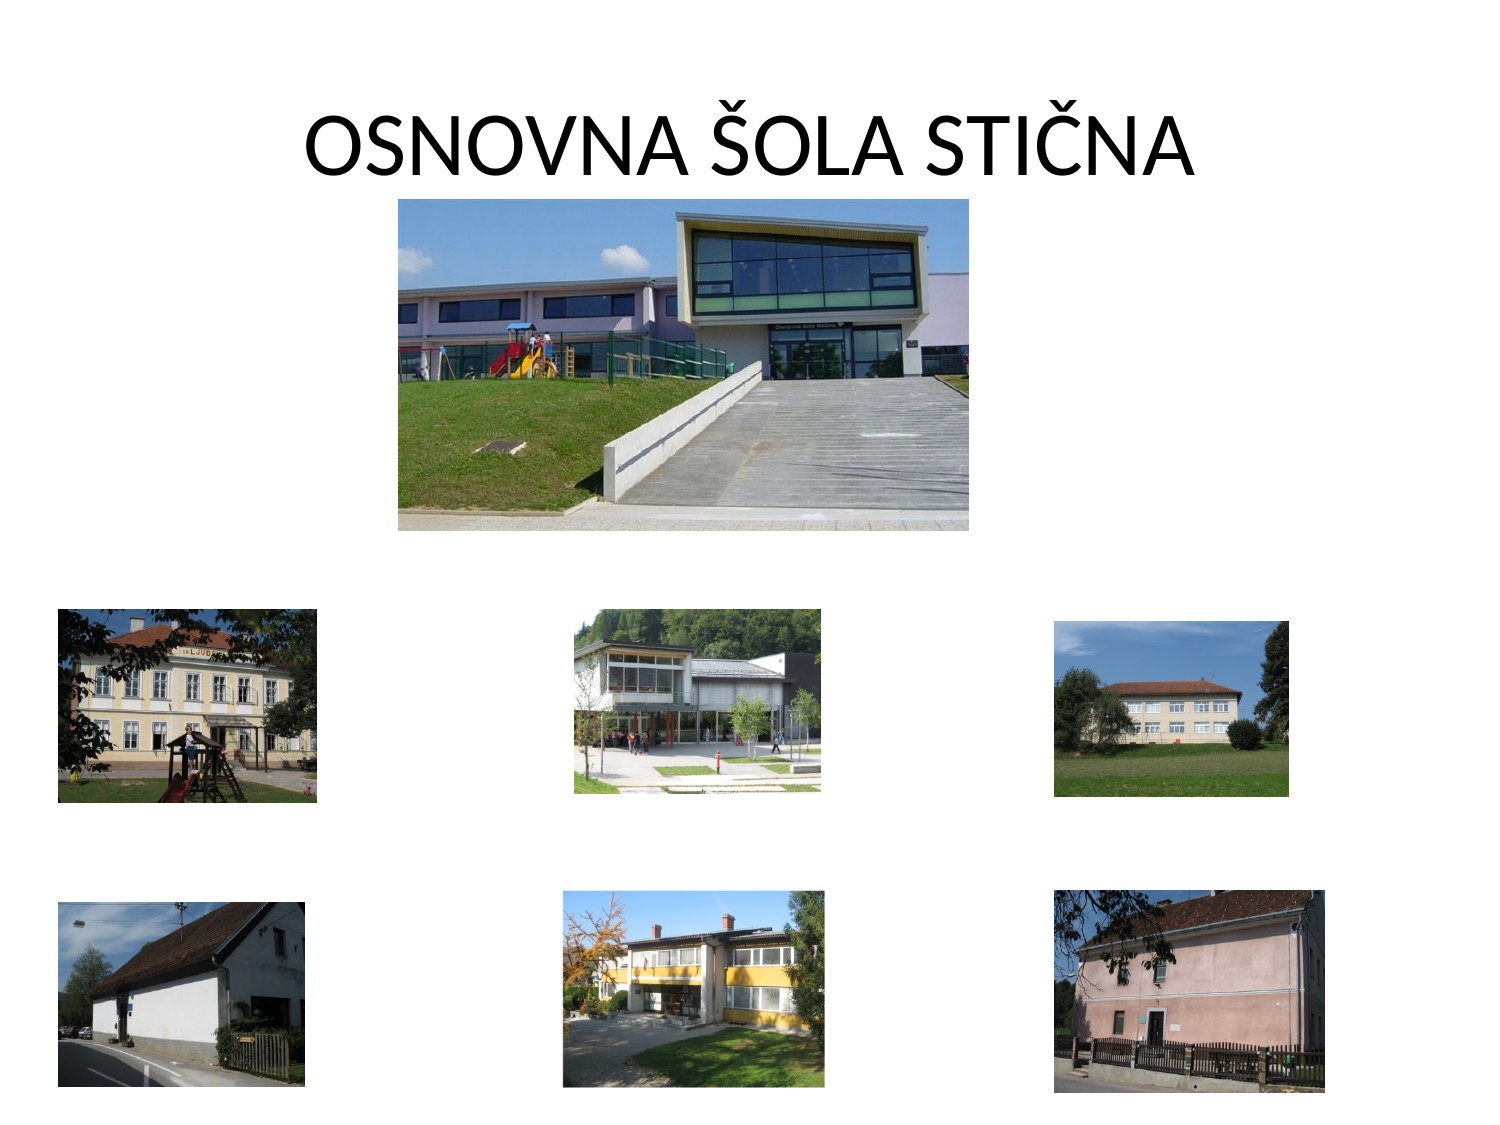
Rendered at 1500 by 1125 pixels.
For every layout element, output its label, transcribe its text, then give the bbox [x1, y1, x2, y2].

picture [1054, 890, 1325, 1093]
picture [398, 198, 969, 531]
title OSNOVNA ŠOLA STIČNA [75, 45, 1425, 233]
picture [1054, 620, 1290, 798]
picture [562, 890, 825, 1088]
picture [58, 902, 305, 1088]
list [58, 609, 317, 803]
picture [573, 609, 821, 795]
